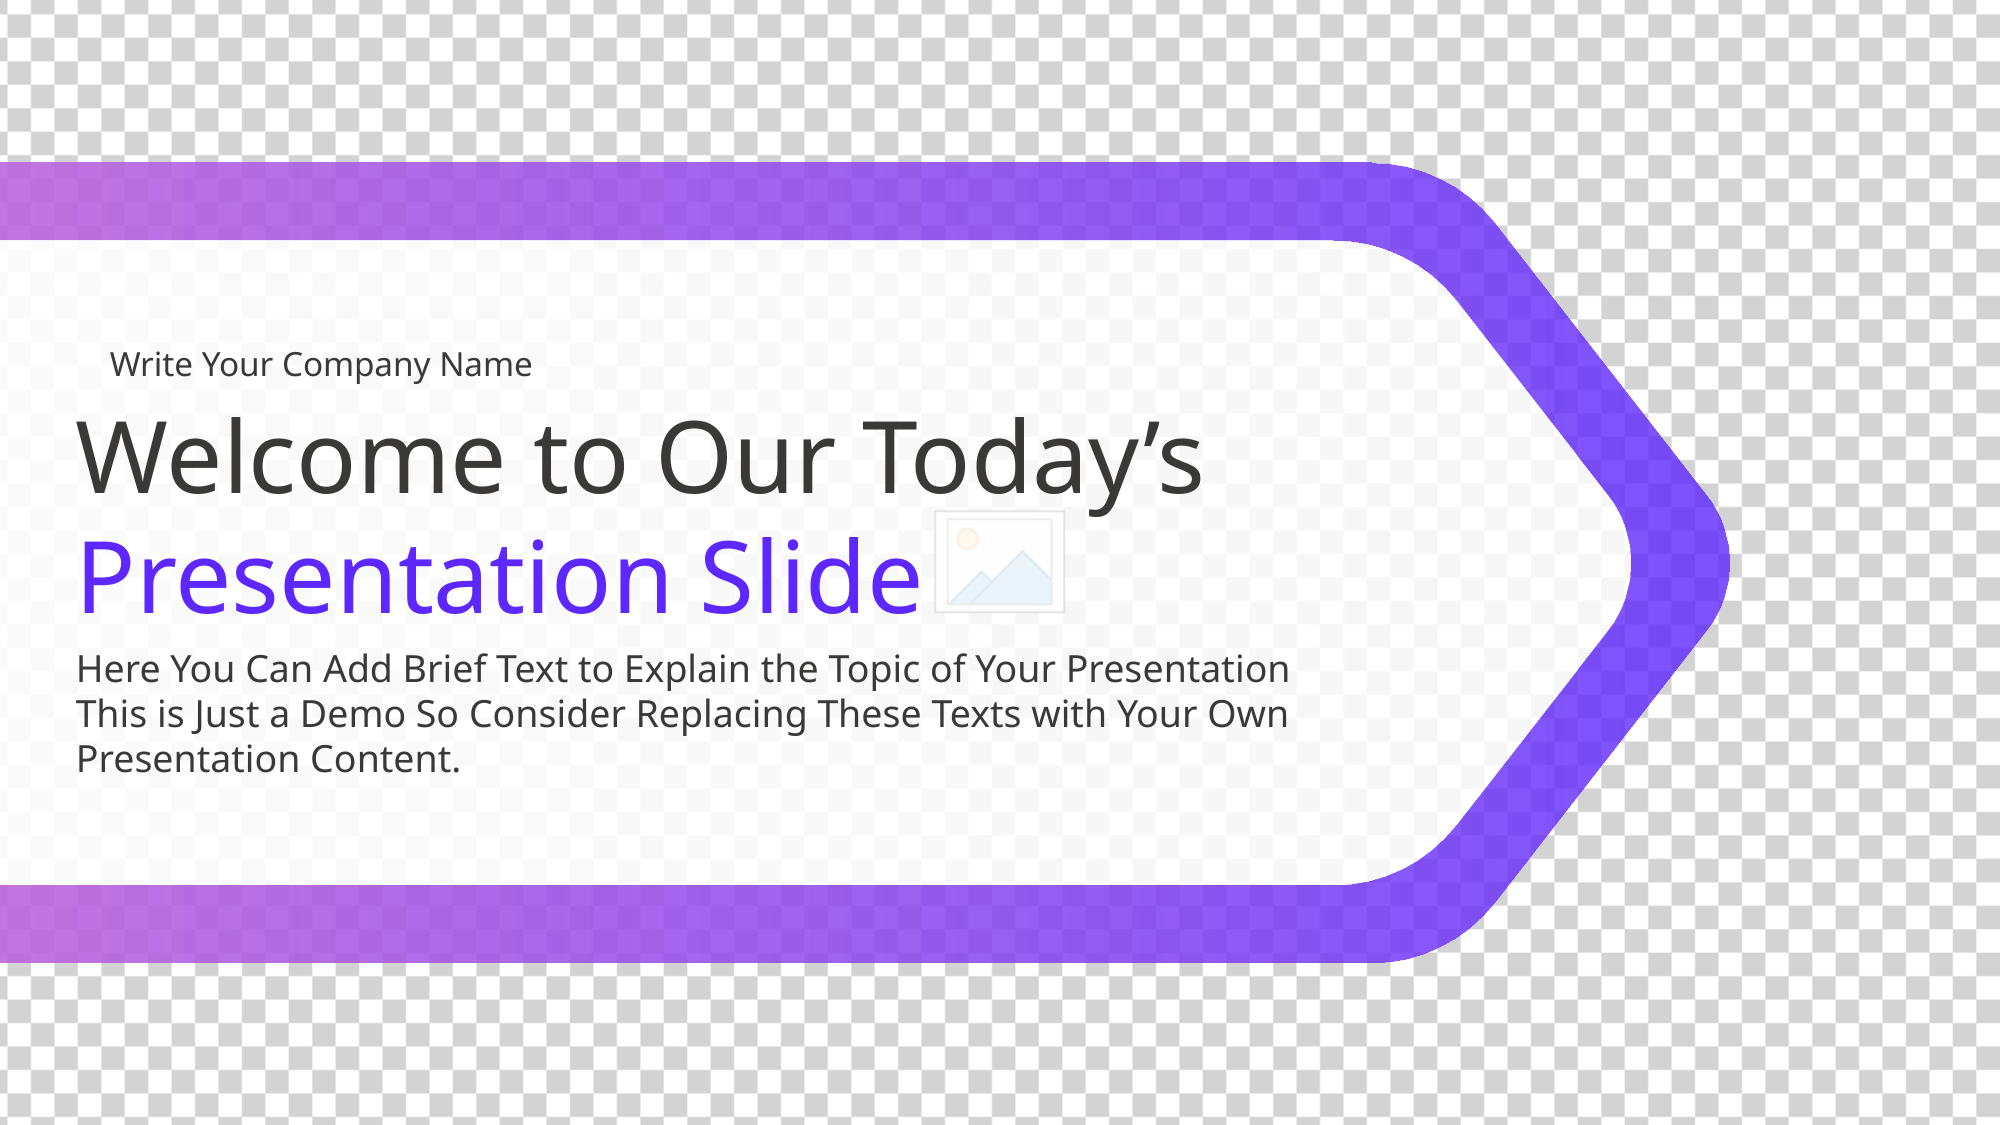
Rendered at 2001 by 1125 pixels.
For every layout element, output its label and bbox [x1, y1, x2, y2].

text_box [0, 162, 1730, 963]
picture [0, 0, 2000, 1125]
